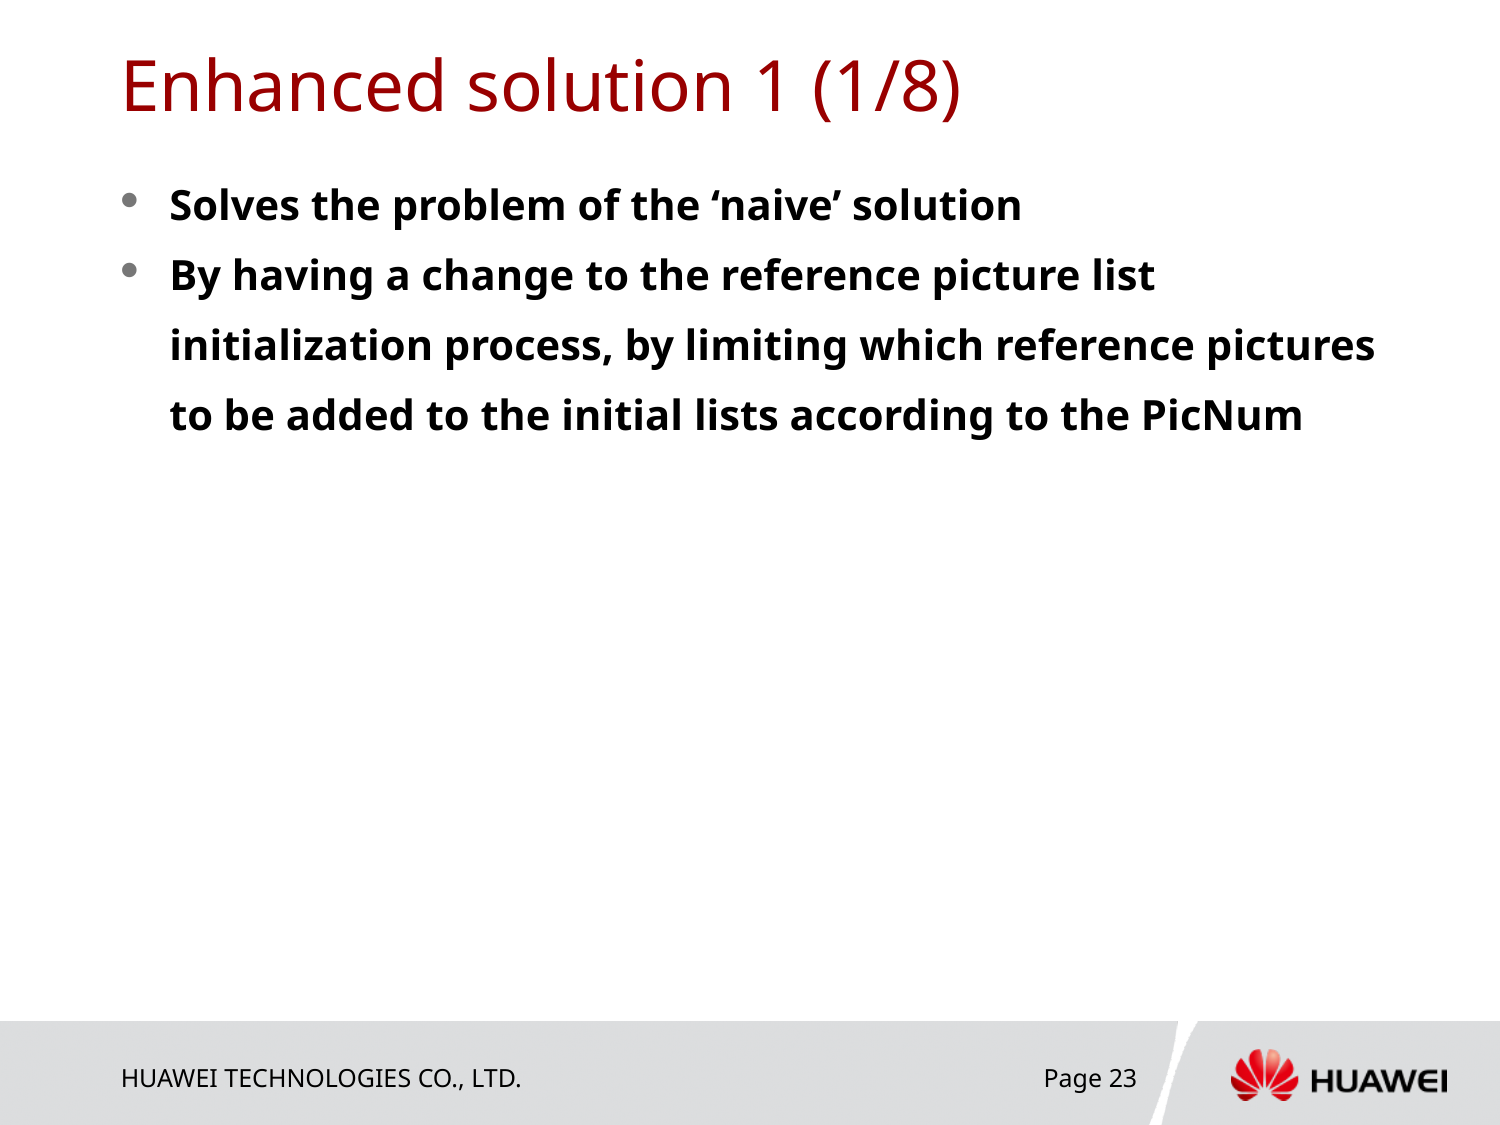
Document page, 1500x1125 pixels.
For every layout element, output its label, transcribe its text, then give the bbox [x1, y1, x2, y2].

picture [0, 1021, 1500, 1125]
slide_number Page 23 [1043, 1064, 1388, 1125]
title Enhanced solution 1 (1/8) [106, 11, 1378, 152]
list Solves the problem of the ‘naive’ solution By having a change to the reference picture list initialization process, by limiting which reference pictures to be added to the initial lists according to the PicNum [106, 152, 1409, 1009]
